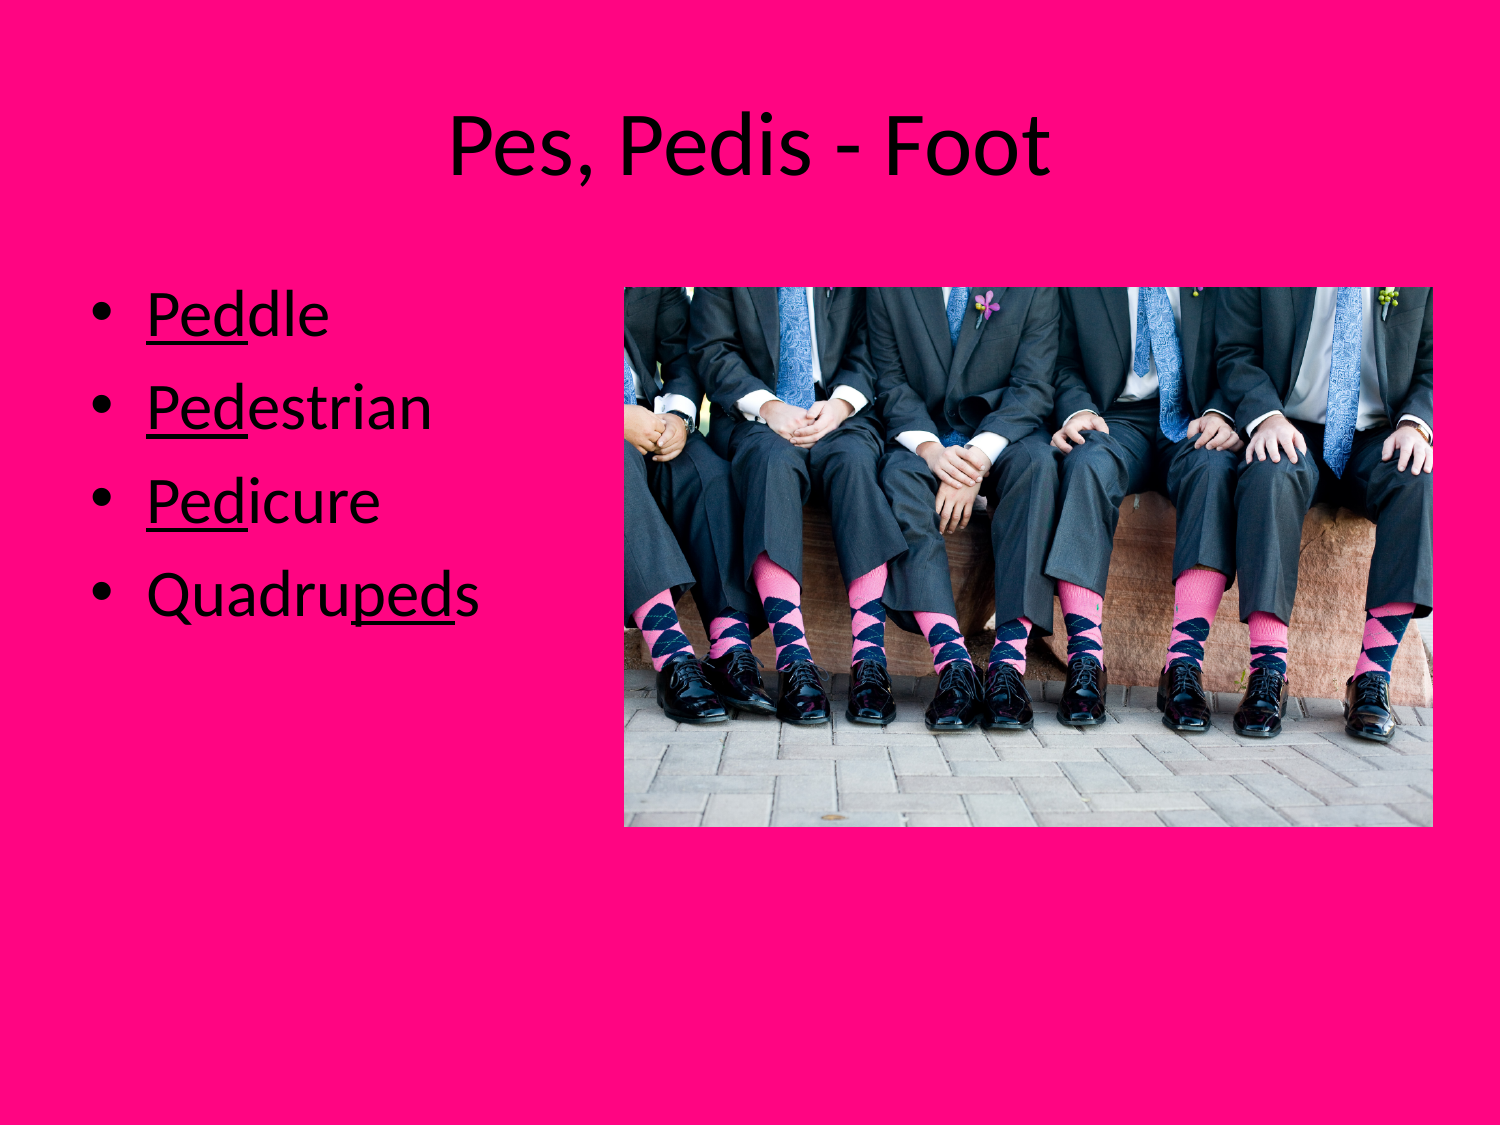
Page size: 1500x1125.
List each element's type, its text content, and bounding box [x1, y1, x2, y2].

title Pes, Pedis - Foot [74, 44, 1426, 233]
picture [624, 287, 1434, 827]
list Peddle Pedestrian Pedicure Quadrupeds [74, 262, 1426, 1006]
